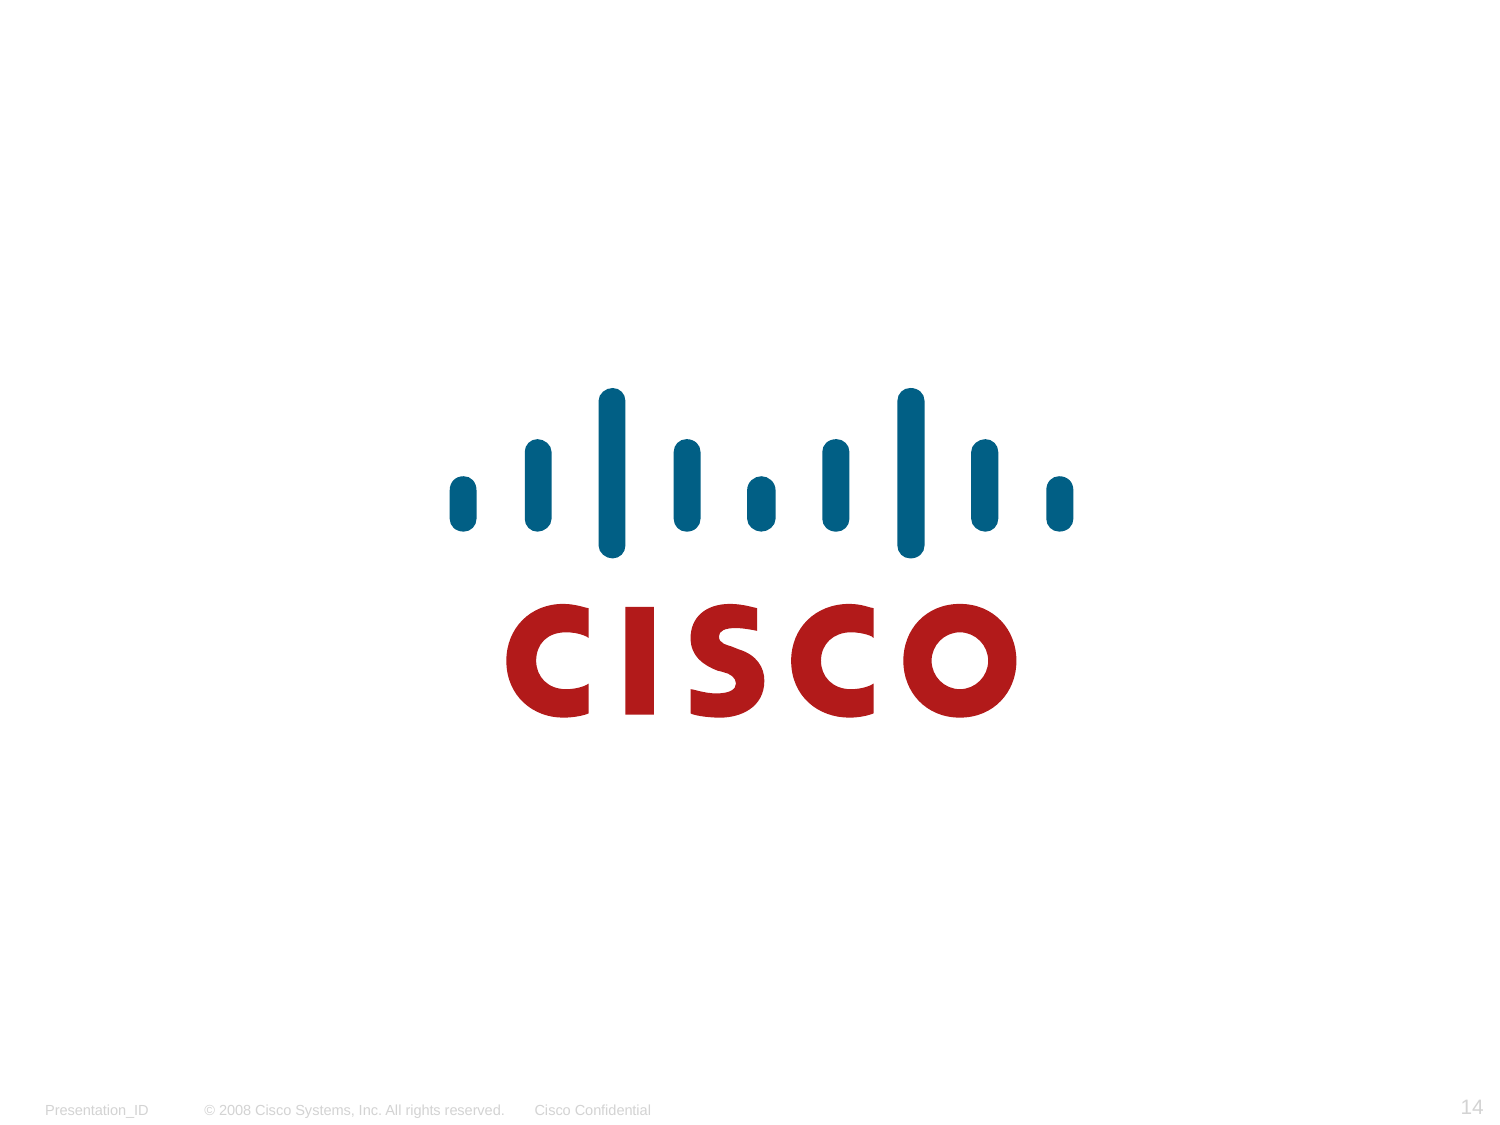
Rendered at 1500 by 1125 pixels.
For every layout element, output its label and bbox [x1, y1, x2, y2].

text_box [0, 0, 1500, 720]
